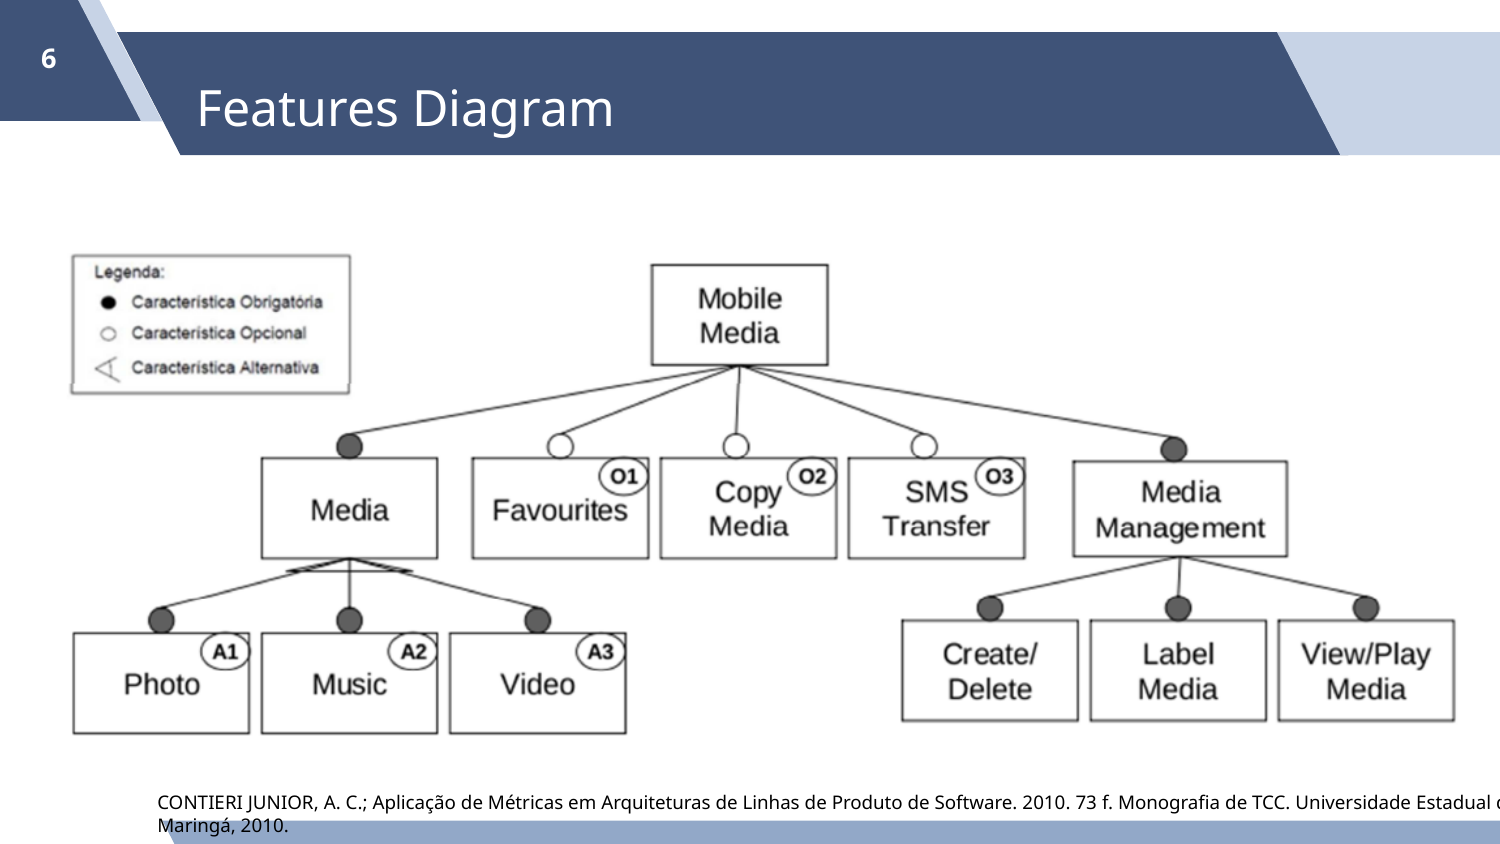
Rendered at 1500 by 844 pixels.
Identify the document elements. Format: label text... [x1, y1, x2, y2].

picture [66, 209, 1473, 742]
text_box CONTIERI JUNIOR, A. C.; Aplicação de Métricas em Arquiteturas de Linhas de Produto de Software. 2010. 73 f. Monografia de TCC. Universidade Estadual de Maringá, 2010. [142, 775, 1500, 844]
slide_number ‹#› [0, 0, 98, 121]
title Features Diagram [181, 45, 1285, 169]
